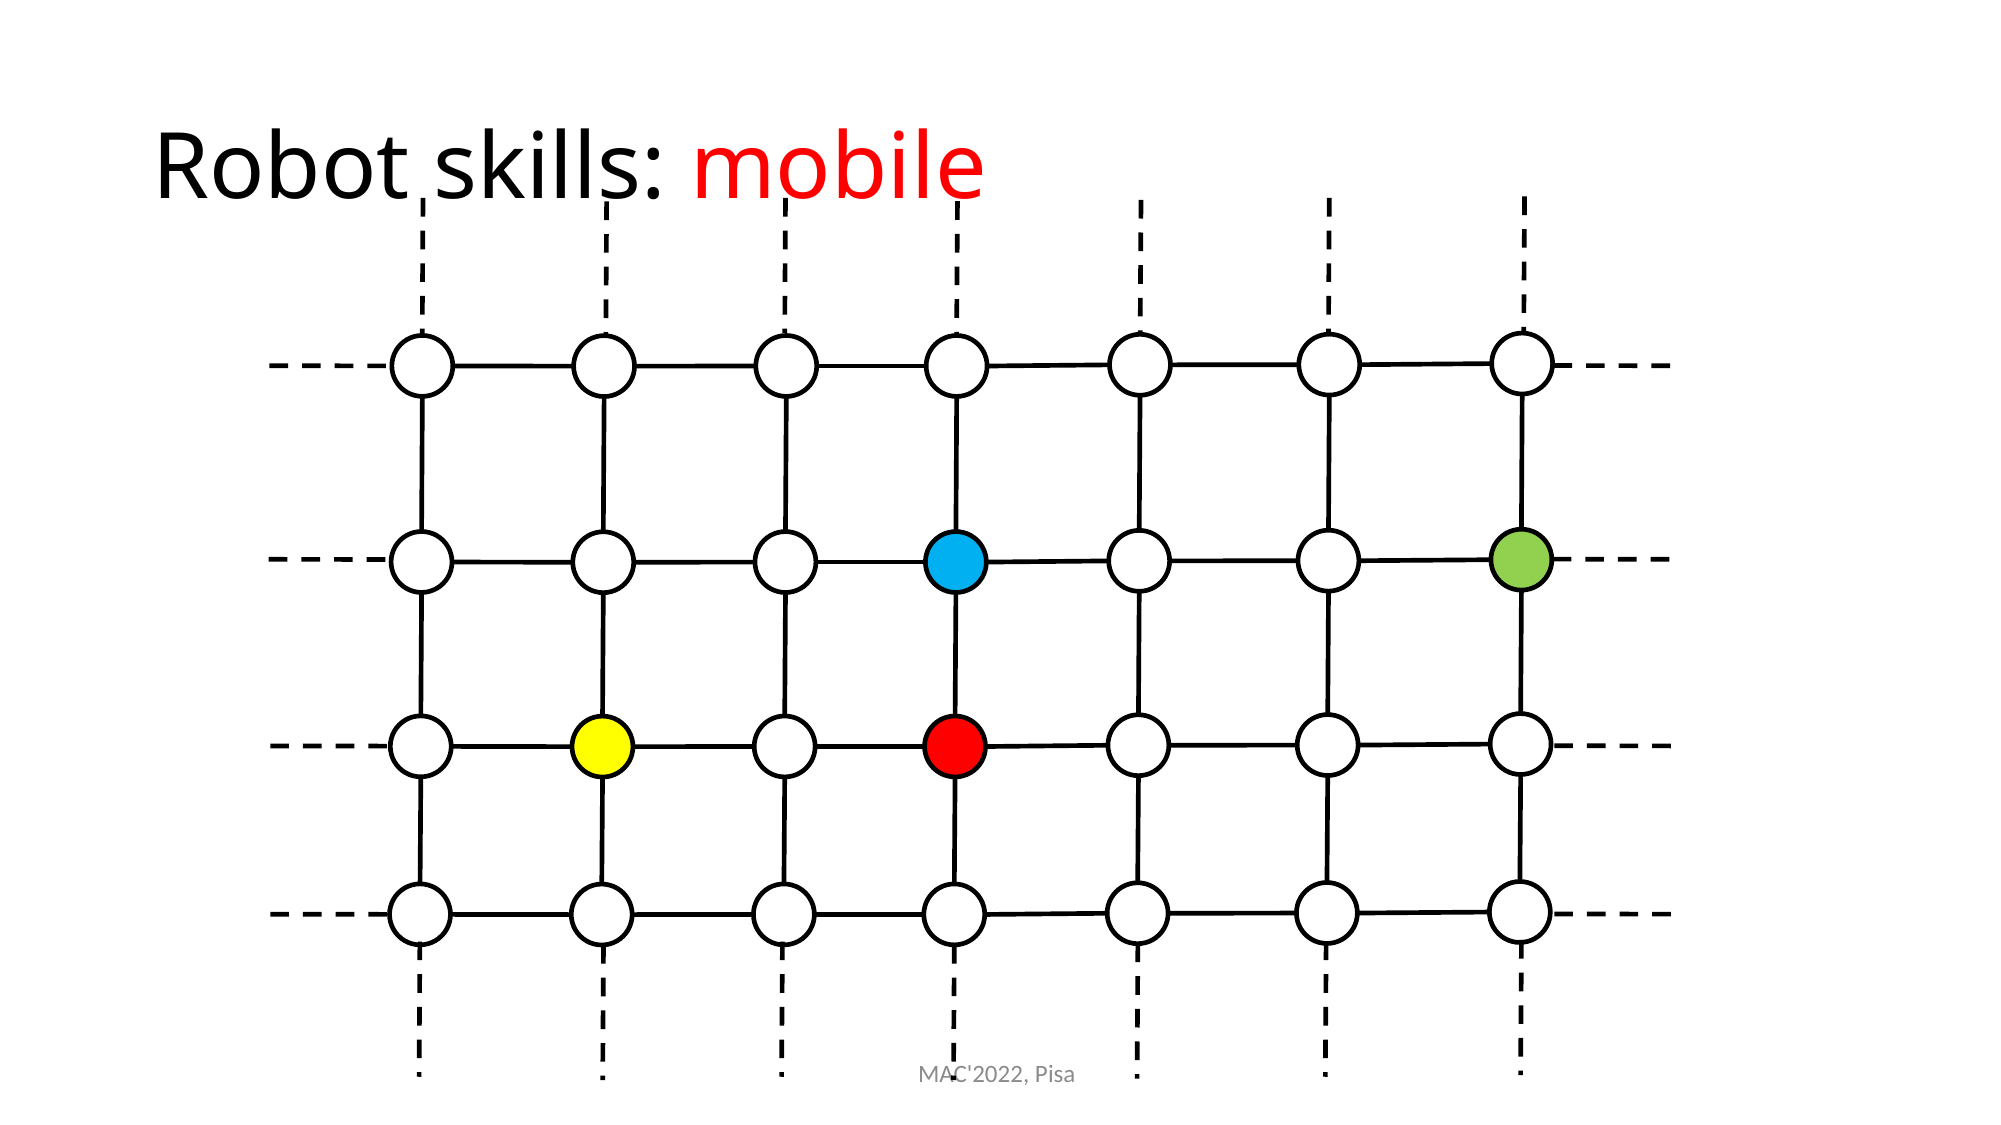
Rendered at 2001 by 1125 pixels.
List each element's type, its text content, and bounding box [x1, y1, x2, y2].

text_box [1107, 713, 1170, 777]
text_box [754, 530, 817, 594]
text_box [570, 883, 634, 946]
title Robot skills: mobile [137, 59, 1863, 278]
text_box [1488, 880, 1552, 944]
text_box [571, 715, 634, 778]
text_box [1296, 713, 1359, 777]
text_box [1297, 529, 1360, 593]
text_box [389, 715, 453, 778]
text_box [753, 715, 817, 778]
text_box [390, 334, 454, 398]
text_box [922, 883, 986, 946]
text_box [1490, 528, 1553, 592]
text_box [1108, 333, 1172, 397]
text_box [1490, 332, 1554, 395]
text_box [754, 334, 818, 398]
text_box [1107, 529, 1171, 593]
text_box [752, 883, 816, 946]
footer MAC'2022, Pisa [662, 1042, 1338, 1103]
text_box [1295, 881, 1359, 945]
text_box [923, 715, 987, 778]
text_box [924, 530, 988, 594]
text_box [1489, 712, 1553, 776]
text_box [571, 530, 635, 594]
text_box [1297, 333, 1361, 396]
text_box [390, 530, 453, 594]
text_box [1106, 881, 1169, 945]
text_box [572, 334, 636, 398]
text_box [388, 883, 452, 946]
text_box [925, 334, 988, 398]
